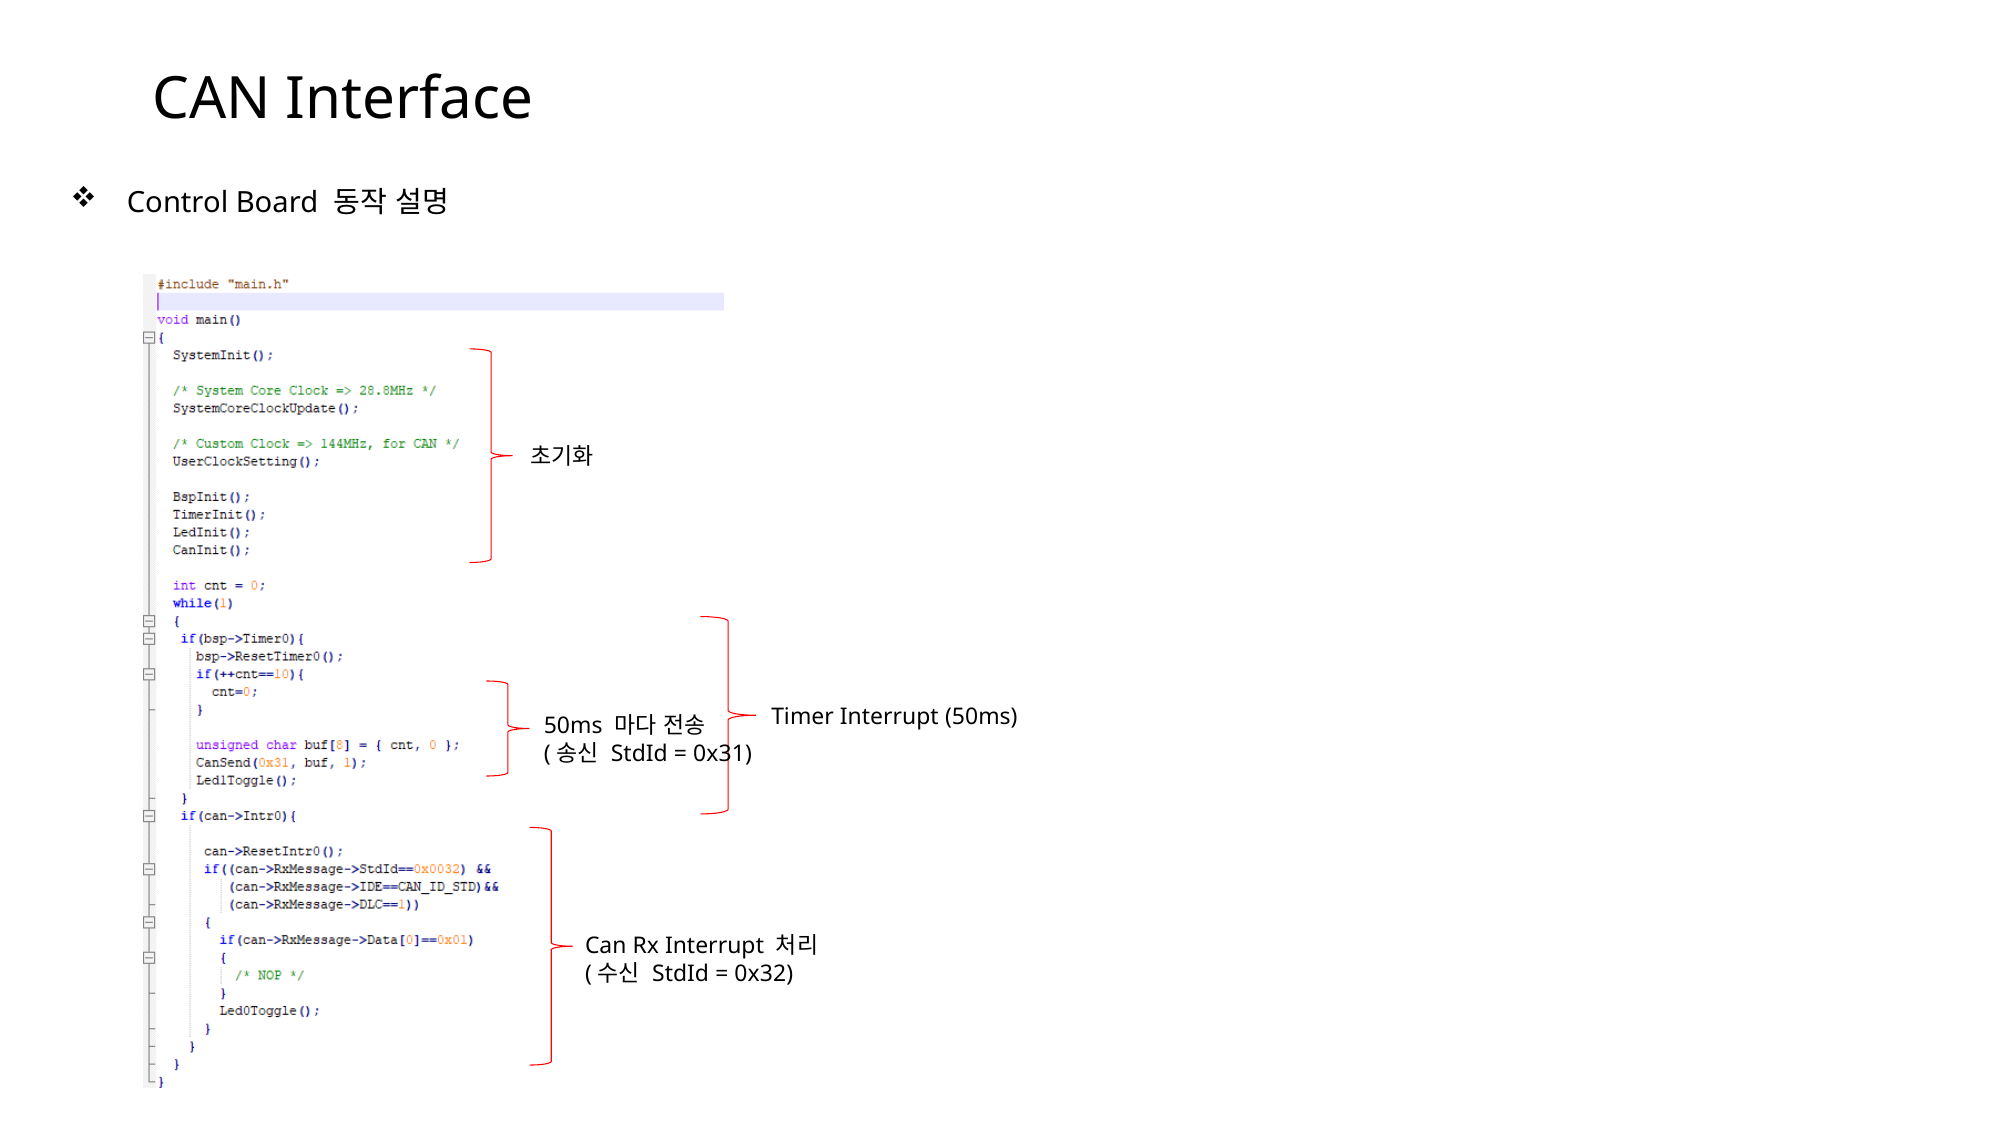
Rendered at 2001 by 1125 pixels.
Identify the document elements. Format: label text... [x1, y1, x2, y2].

text_box 50ms 마다 전송 (송신 StdId = 0x31) [724, 703, 773, 773]
text_box [724, 773, 729, 813]
text_box Control Board 동작 설명 [55, 158, 1485, 279]
picture [143, 274, 724, 1088]
text_box [724, 618, 729, 703]
text_box Can Rx Interrupt 처리 (수신 StdId = 0x32) [724, 923, 833, 994]
title CAN Interface [137, 59, 1863, 140]
text_box Timer Interrupt (50ms) [756, 693, 1033, 736]
